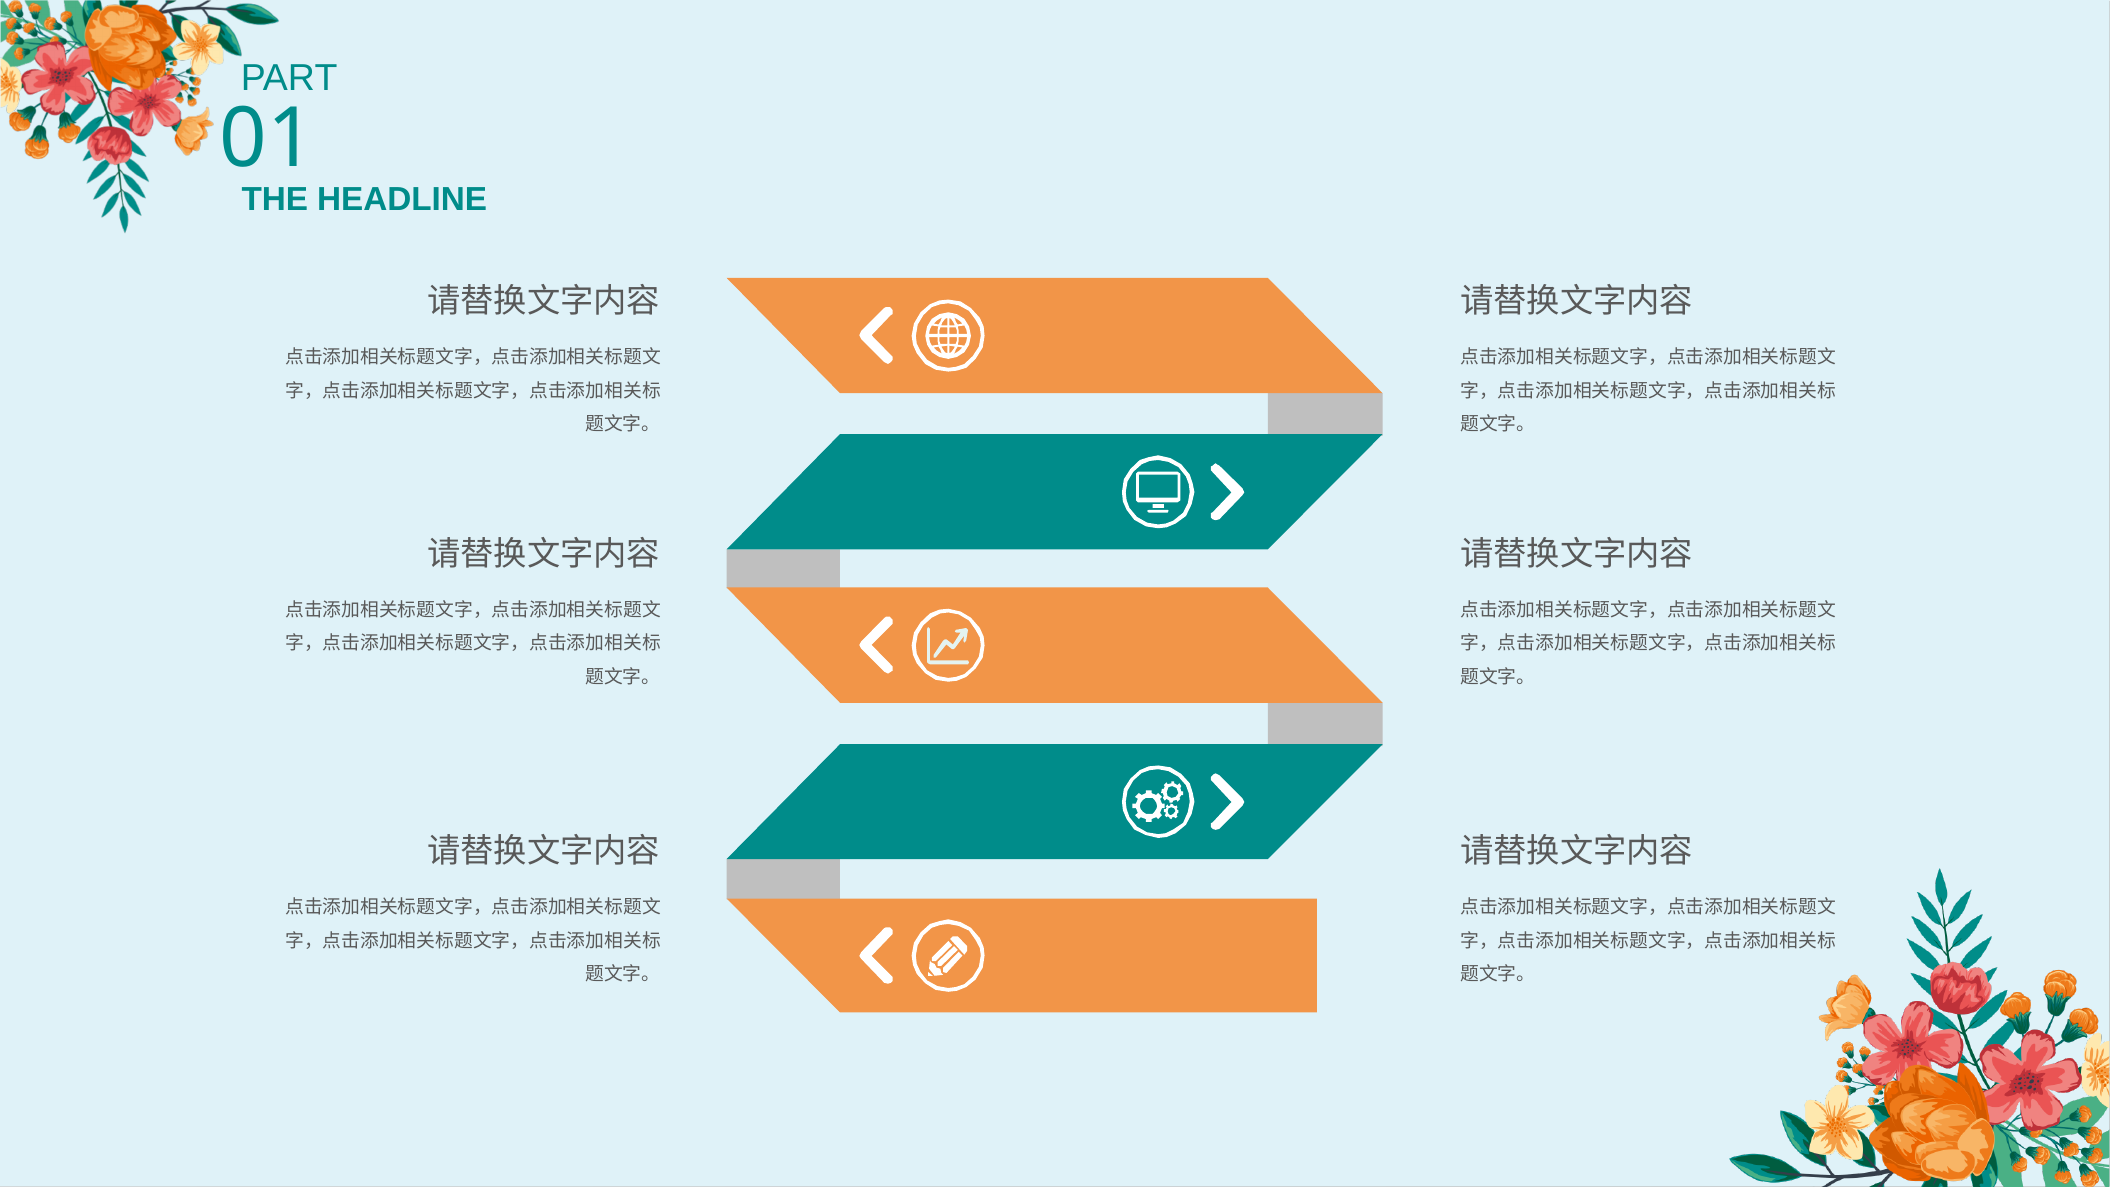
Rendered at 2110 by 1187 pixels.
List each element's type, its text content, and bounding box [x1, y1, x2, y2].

text_box 请替换文字内容 [1460, 820, 1897, 879]
text_box 01 [205, 75, 330, 191]
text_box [859, 608, 985, 682]
text_box 点击添加相关标题文字，点击添加相关标题文字，点击添加相关标题文字，点击添加相关标题文字。 [1460, 585, 1837, 681]
text_box 请替换文字内容 [224, 522, 661, 582]
picture [1725, 859, 2110, 1187]
text_box [726, 587, 1383, 703]
text_box 请替换文字内容 [1460, 522, 1897, 582]
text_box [859, 299, 985, 372]
text_box 点击添加相关标题文字，点击添加相关标题文字，点击添加相关标题文字，点击添加相关标题文字。 [284, 333, 661, 429]
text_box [1121, 765, 1245, 838]
text_box 点击添加相关标题文字，点击添加相关标题文字，点击添加相关标题文字，点击添加相关标题文字。 [284, 585, 661, 681]
text_box [726, 434, 1383, 550]
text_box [1121, 455, 1245, 529]
text_box THE HEADLINE [226, 170, 503, 225]
text_box [1267, 703, 1383, 744]
text_box 请替换文字内容 [224, 820, 661, 879]
text_box 请替换文字内容 [1460, 270, 1897, 329]
text_box 点击添加相关标题文字，点击添加相关标题文字，点击添加相关标题文字，点击添加相关标题文字。 [284, 883, 661, 979]
text_box 请替换文字内容 [224, 270, 661, 329]
text_box 点击添加相关标题文字，点击添加相关标题文字，点击添加相关标题文字，点击添加相关标题文字。 [1460, 333, 1837, 429]
text_box 点击添加相关标题文字，点击添加相关标题文字，点击添加相关标题文字，点击添加相关标题文字。 [1460, 883, 1837, 979]
text_box [1267, 394, 1383, 434]
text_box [859, 919, 985, 992]
text_box [726, 898, 1317, 1013]
text_box [726, 277, 1383, 394]
text_box PART [226, 45, 353, 106]
picture [1, 1, 281, 239]
text_box [726, 860, 840, 898]
text_box [726, 550, 840, 587]
text_box [726, 744, 1383, 860]
